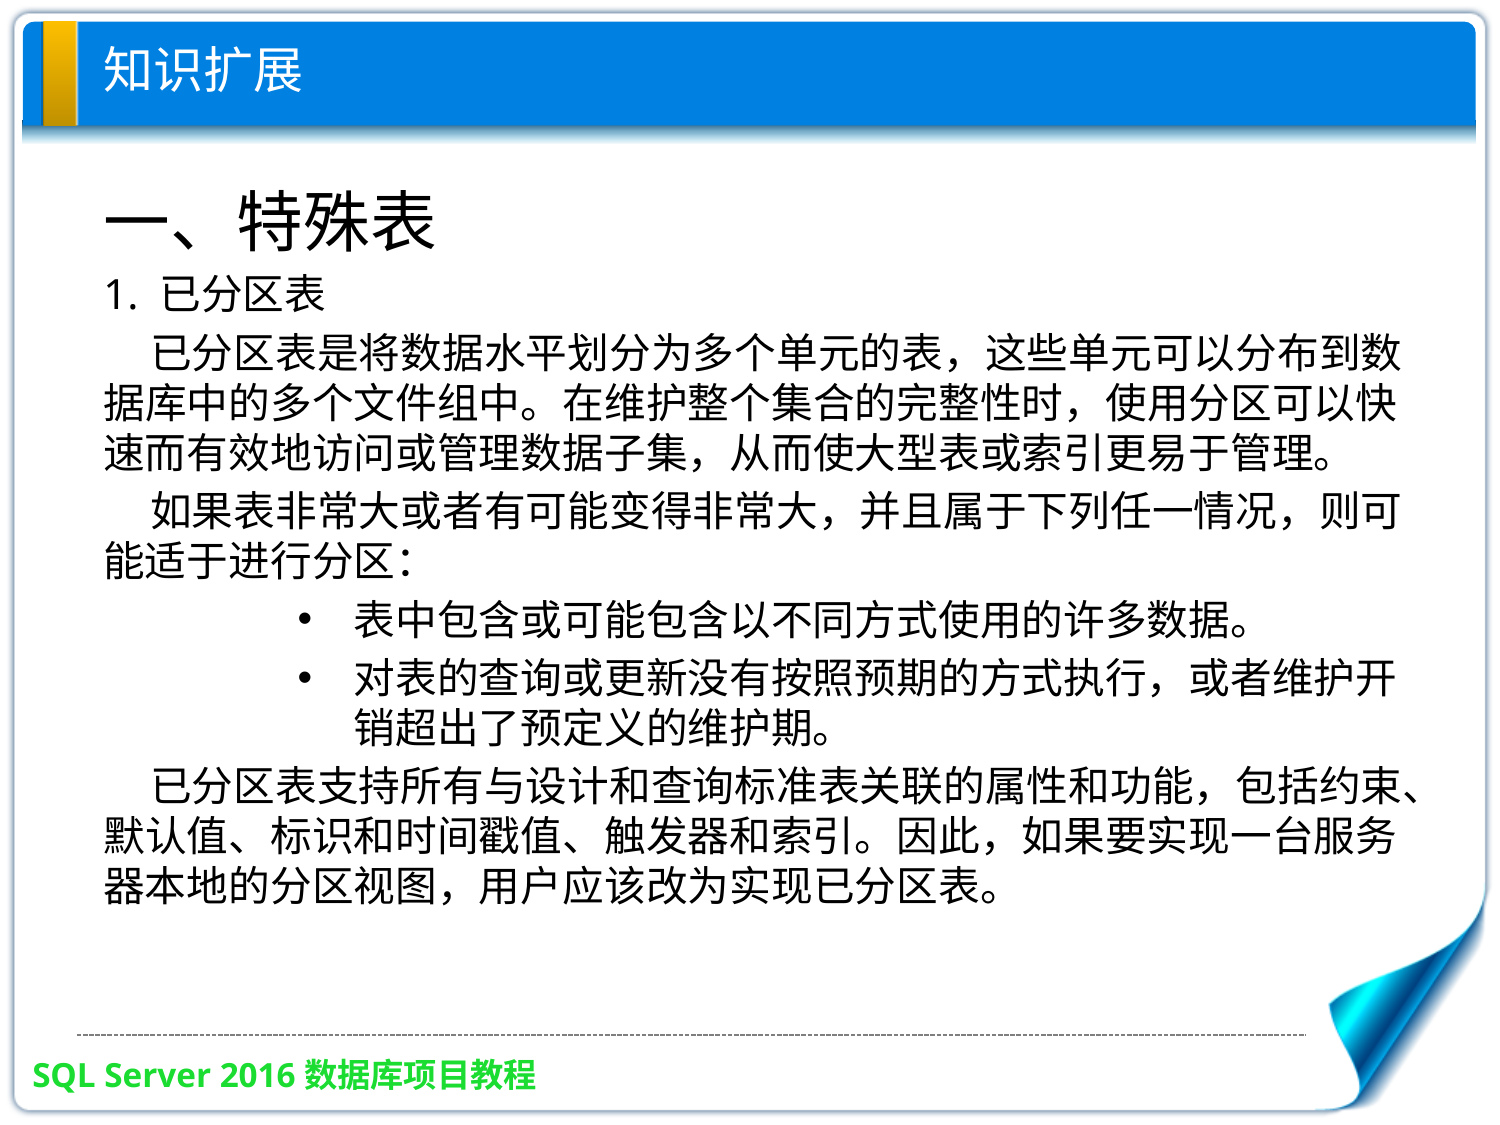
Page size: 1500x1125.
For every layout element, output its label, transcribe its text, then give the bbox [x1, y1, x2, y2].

picture [0, 0, 1500, 1125]
title 知识扩展 [88, 30, 1301, 124]
list 一、特殊表 1. 已分区表 已分区表是将数据水平划分为多个单元的表，这些单元可以分布到数据库中的多个文件组中。在维护整个集合的完整性时，使用分区可以快速而有效地访问或管理数据子集，从而使大型表或索引更易于管理。 如果表非常大或者有可能变得非常大，并且属于下列任一情况，则可能适于进行分区： 表中包含或可能包含以不同方式使用的许多数据。 对表的查询或更新没有按照预期的方式执行，或者维护开销超出了预定义的维护期。 已分区表支持所有与设计和查询标准表关联的属性和功能，包括约束、默认值、标识和时间戳值、触发器和索引。因此，如果要实现一台服务器本地的分区视图，用户应该改为实现已分区表。 [88, 172, 1439, 911]
